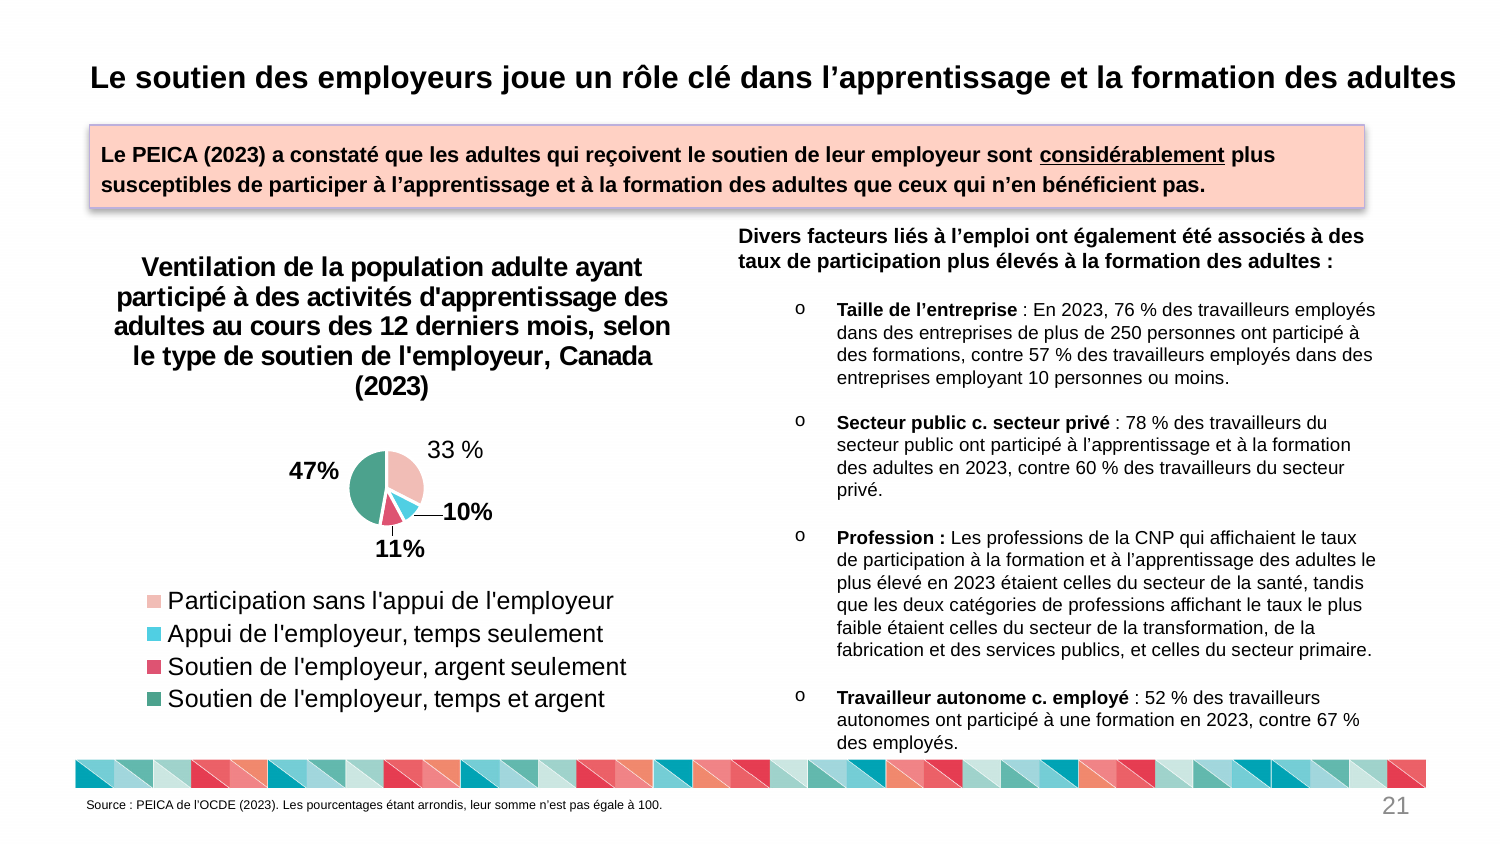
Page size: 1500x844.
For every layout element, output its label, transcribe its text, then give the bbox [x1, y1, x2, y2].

text_box Source : PEICA de l’OCDE (2023). Les pourcentages étant arrondis, leur somme n’est pas égale à 100. [74, 791, 1403, 818]
picture [0, 0, 1500, 844]
text_box Le PEICA (2023) a constaté que les adultes qui reçoivent le soutien de leur employeur sont considérablement plus susceptibles de participer à l’apprentissage et à la formation des adultes que ceux qui n’en bénéficient pas. [89, 124, 1365, 209]
chart [23, 240, 751, 719]
text_box Divers facteurs liés à l’emploi ont également été associés à des taux de participation plus élevés à la formation des adultes :​​ Taille de l’entreprise : En 2023, 76 % des travailleurs employés dans des entreprises de plus de 250 personnes ont participé à des formations, contre 57 % des travailleurs employés dans des entreprises employant 10 personnes ou moins. Secteur public c. secteur privé : 78 % des travailleurs du secteur public ont participé à l’apprentissage et à la formation des adultes en 2023, contre 60 % des travailleurs du secteur privé.​ Profession : Les professions de la CNP qui affichaient le taux de participation à la formation et à l’apprentissage des adultes le plus élevé en 2023 étaient celles du secteur de la santé, tandis que les deux catégories de professions affichant le taux le plus faible étaient celles du secteur de la transformation, de la fabrication et des services publics, et celles du secteur primaire. Travailleur autonome c. employé : 52 % des travailleurs autonomes ont participé à une formation en 2023, contre 67 % des employés.​ [727, 217, 1388, 759]
title Le soutien des employeurs joue un rôle clé dans l’apprentissage et la formation des adultes [75, 39, 1474, 113]
slide_number 21 [1074, 782, 1425, 827]
